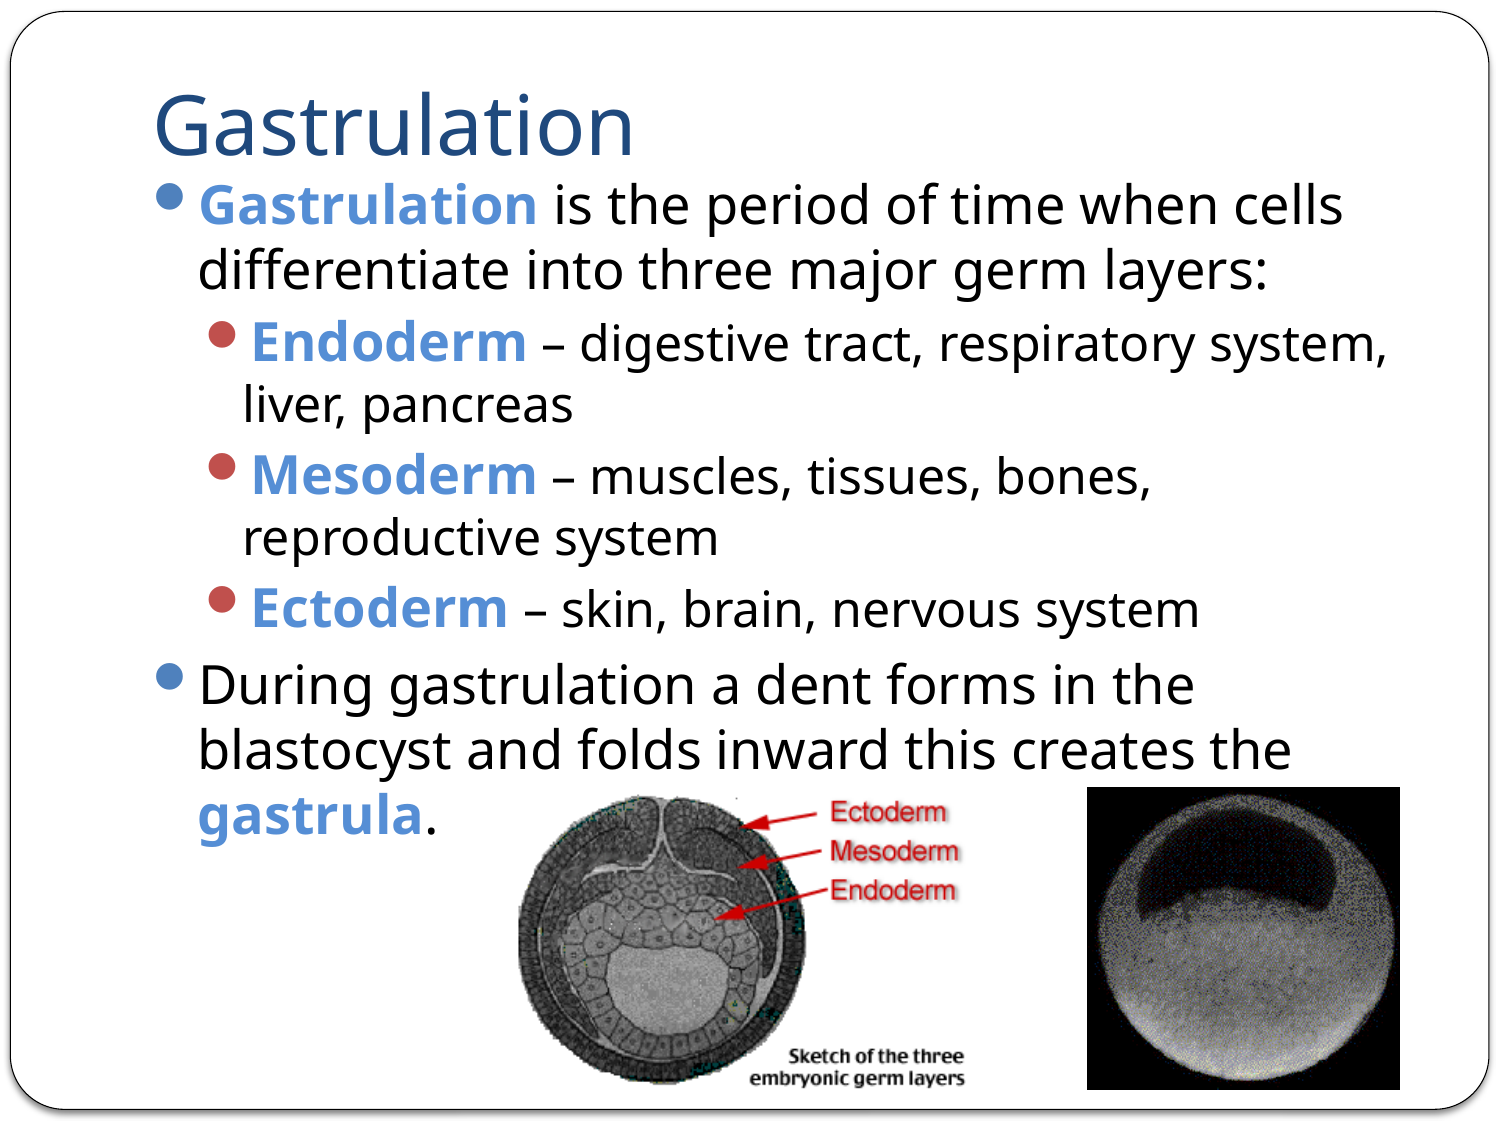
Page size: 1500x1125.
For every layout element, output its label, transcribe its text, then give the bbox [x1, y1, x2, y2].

list Gastrulation is the period of time when cells differentiate into three major germ layers: Endoderm – digestive tract, respiratory system, liver, pancreas Mesoderm – muscles, tissues, bones, reproductive system Ectoderm – skin, brain, nervous system During gastrulation a dent forms in the blastocyst and folds inward this creates the gastrula. [137, 162, 1413, 913]
picture [1087, 787, 1401, 1090]
picture [499, 787, 969, 1093]
title Gastrulation [137, 0, 1413, 162]
